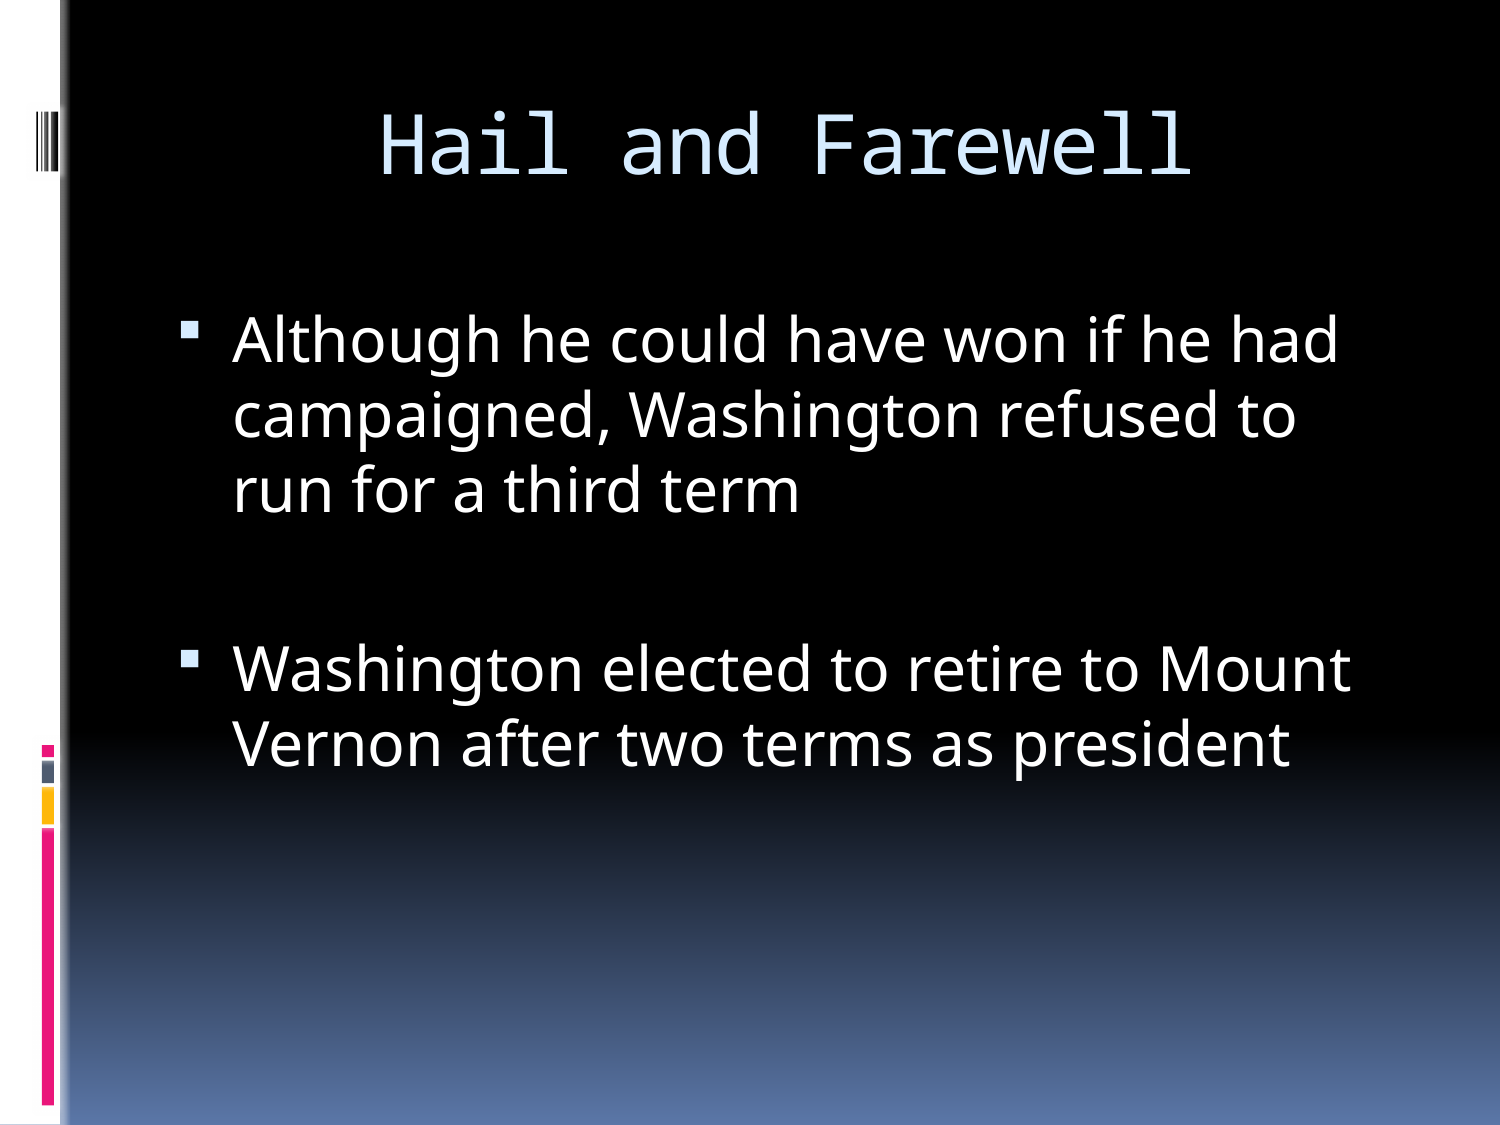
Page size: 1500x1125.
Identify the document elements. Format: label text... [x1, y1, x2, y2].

list Although he could have won if he had campaigned, Washington refused to run for a third term Washington elected to retire to Mount Vernon after two terms as president [150, 292, 1425, 1043]
title Hail and Farewell [150, 83, 1425, 234]
